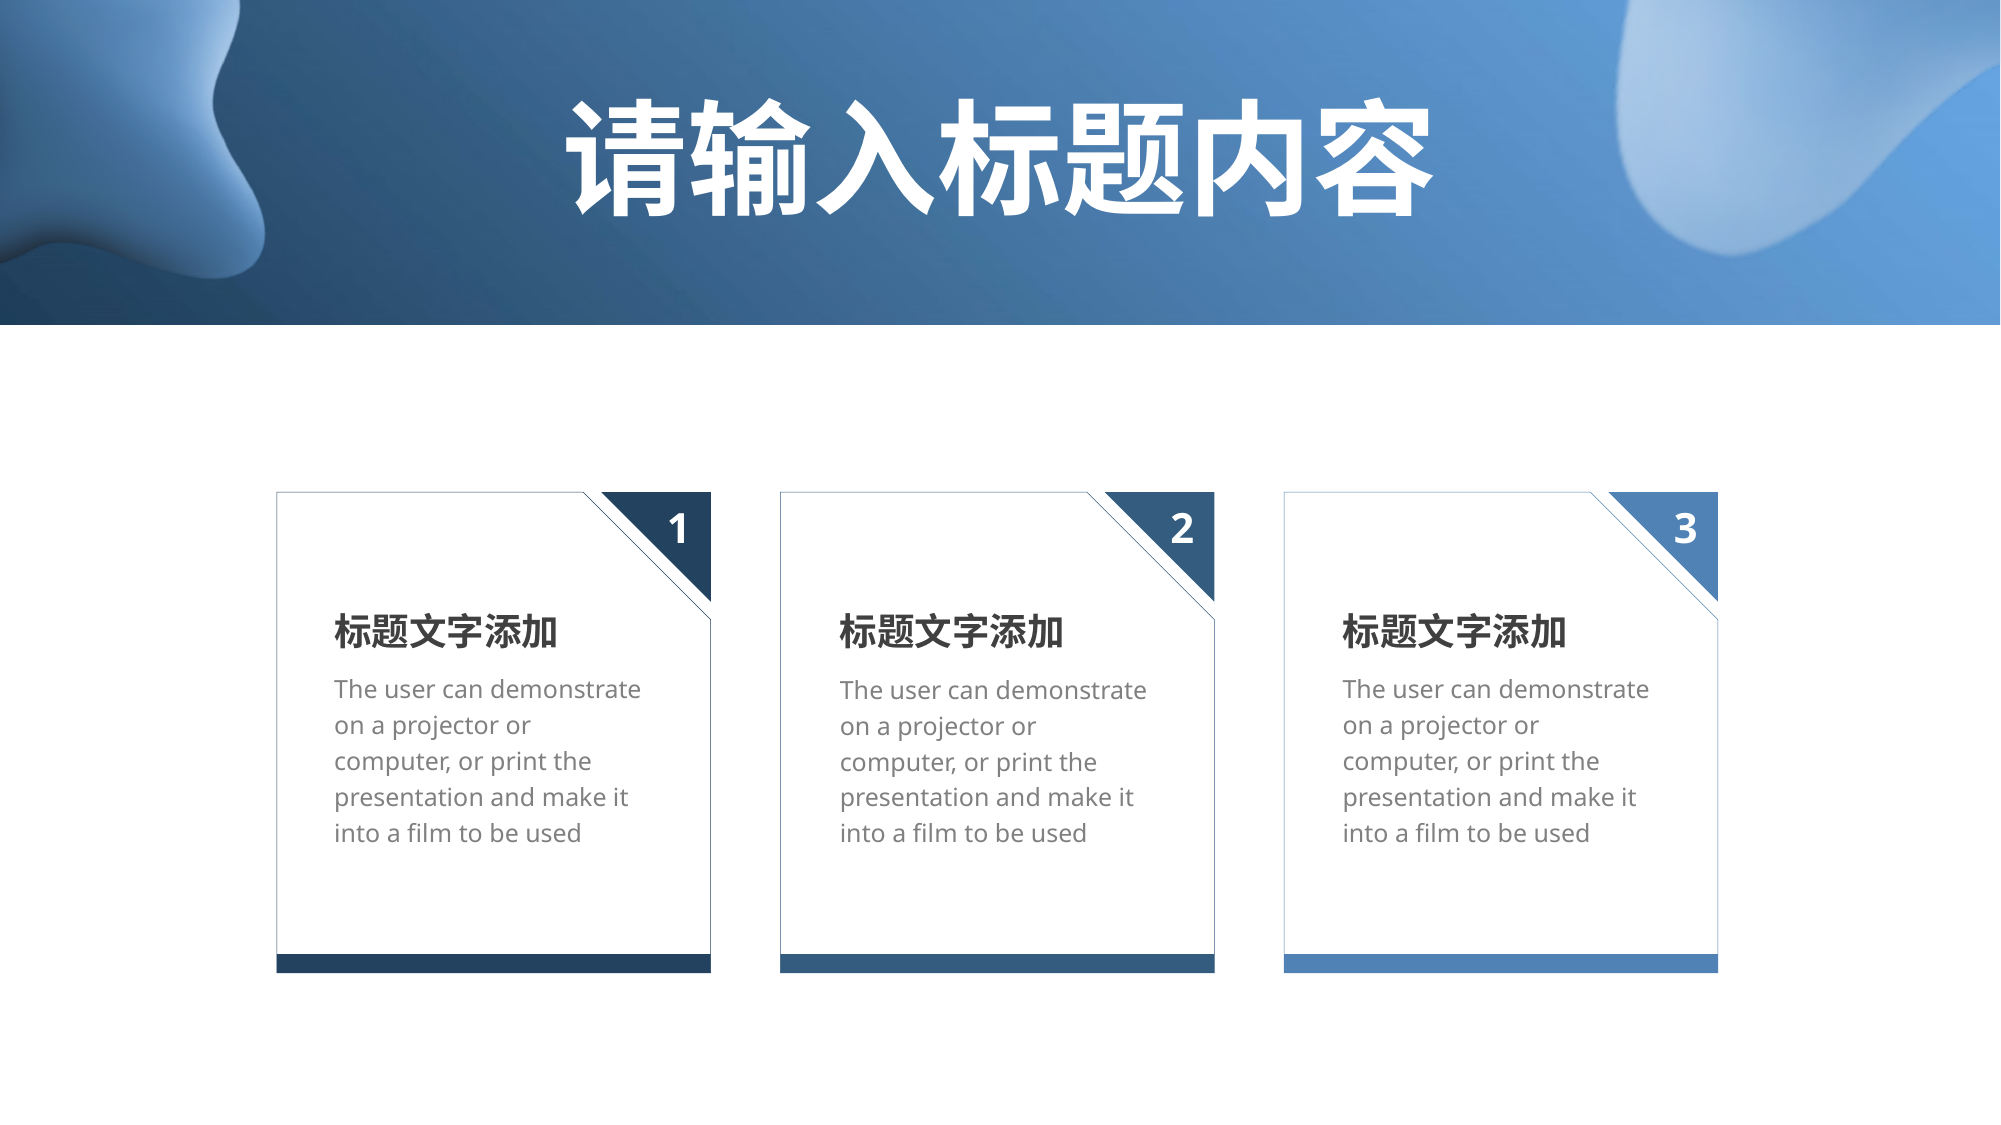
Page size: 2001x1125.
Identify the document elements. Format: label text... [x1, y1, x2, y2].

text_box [1327, 591, 1677, 854]
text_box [319, 591, 669, 854]
text_box 1 [601, 492, 711, 602]
text_box [275, 491, 712, 974]
text_box [779, 491, 1216, 974]
text_box 2 [1104, 492, 1215, 602]
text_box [825, 591, 1174, 855]
text_box [780, 954, 1215, 973]
text_box [1283, 491, 1719, 974]
picture [0, 0, 2001, 325]
text_box 3 [1608, 492, 1718, 602]
text_box [1284, 954, 1718, 973]
text_box [276, 954, 711, 973]
